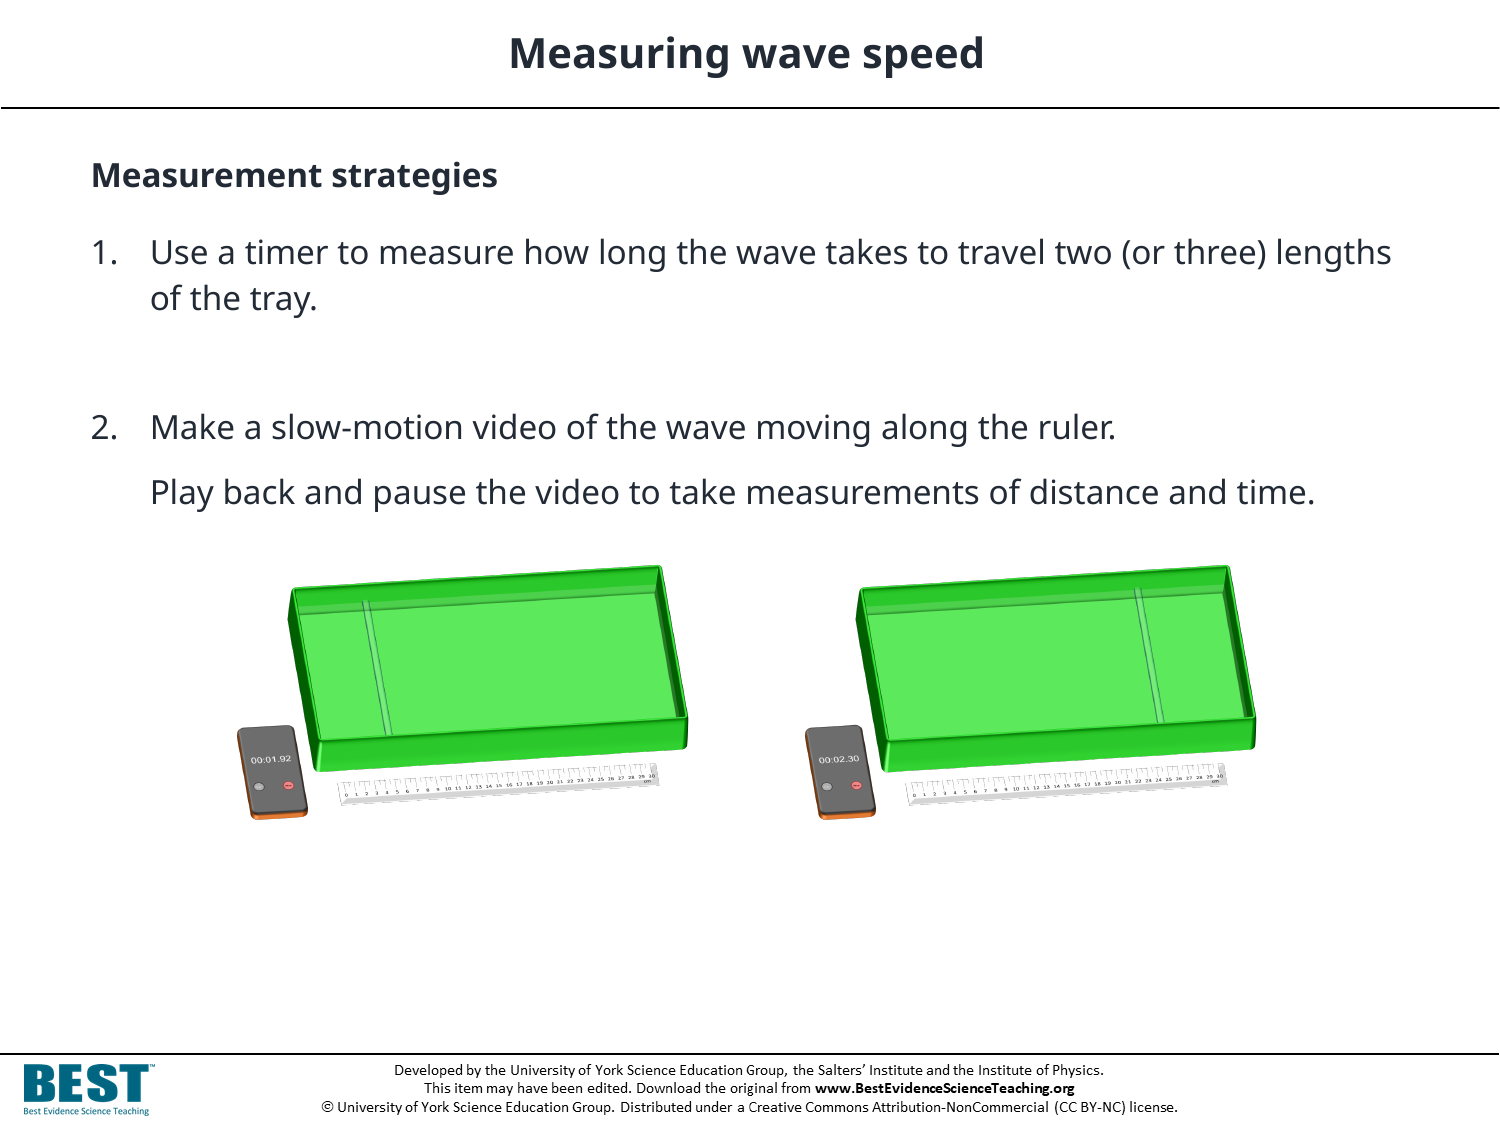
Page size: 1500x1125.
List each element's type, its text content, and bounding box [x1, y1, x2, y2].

text_box Measuring wave speed [23, 4, 1471, 99]
picture [0, 107, 1500, 1125]
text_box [235, 562, 1259, 822]
